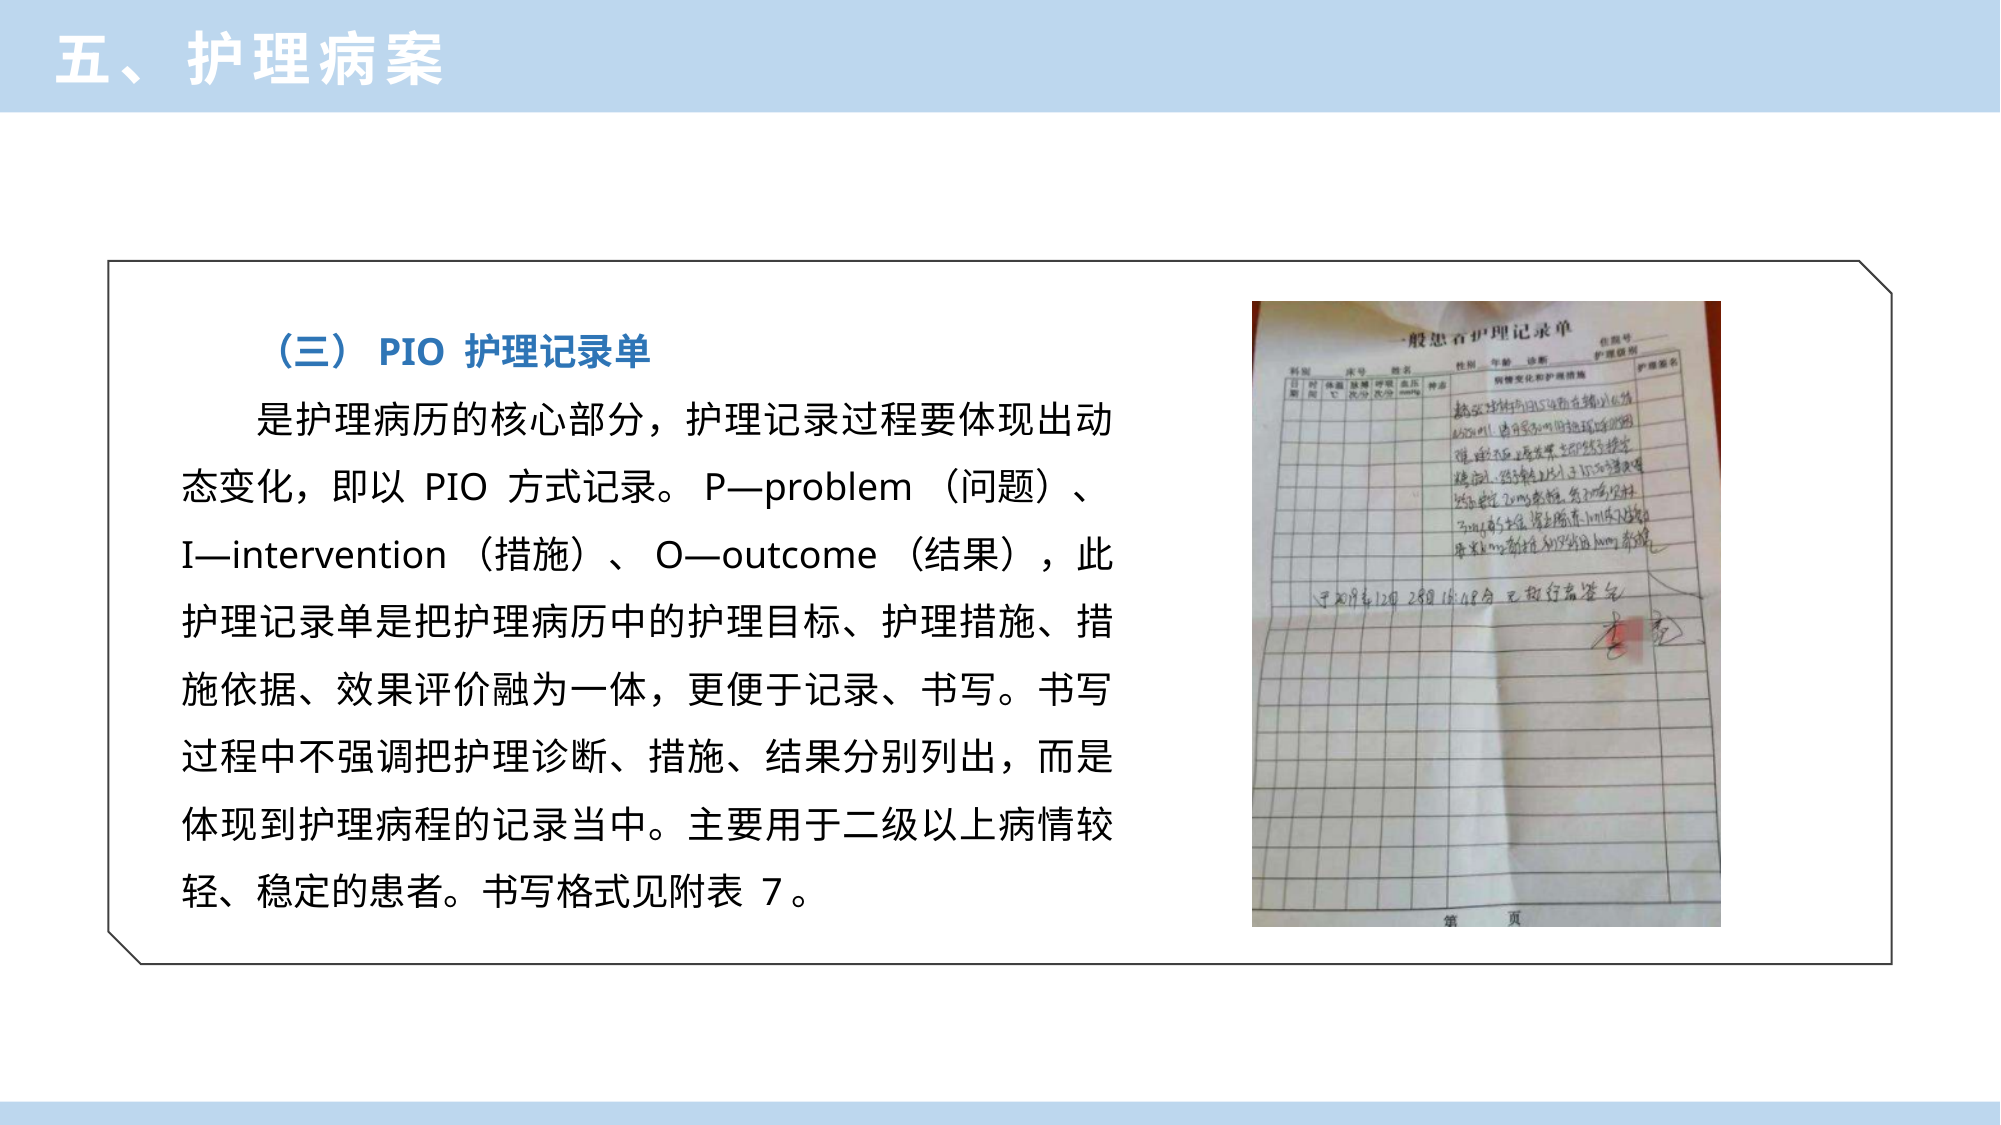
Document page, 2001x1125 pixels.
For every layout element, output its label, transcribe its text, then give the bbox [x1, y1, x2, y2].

text_box [107, 259, 1893, 966]
picture [1252, 301, 1721, 927]
text_box 五、护理病案 [41, 16, 456, 98]
text_box （三）PIO 护理记录单 是护理病历的核心部分，护理记录过程要体现出动态变化，即以 PIO 方式记录。P—problem（问题）、I—intervention（措施）、O—outcome（结果），此护理记录单是把护理病历中的护理目标、护理措施、措施依据、效果评价融为一体，更便于记录、书写。书写过程中不强调把护理诊断、措施、结果分别列出，而是体现到护理病程的记录当中。主要用于二级以上病情较轻、稳定的患者。书写格式见附表 7。 [166, 298, 1129, 921]
